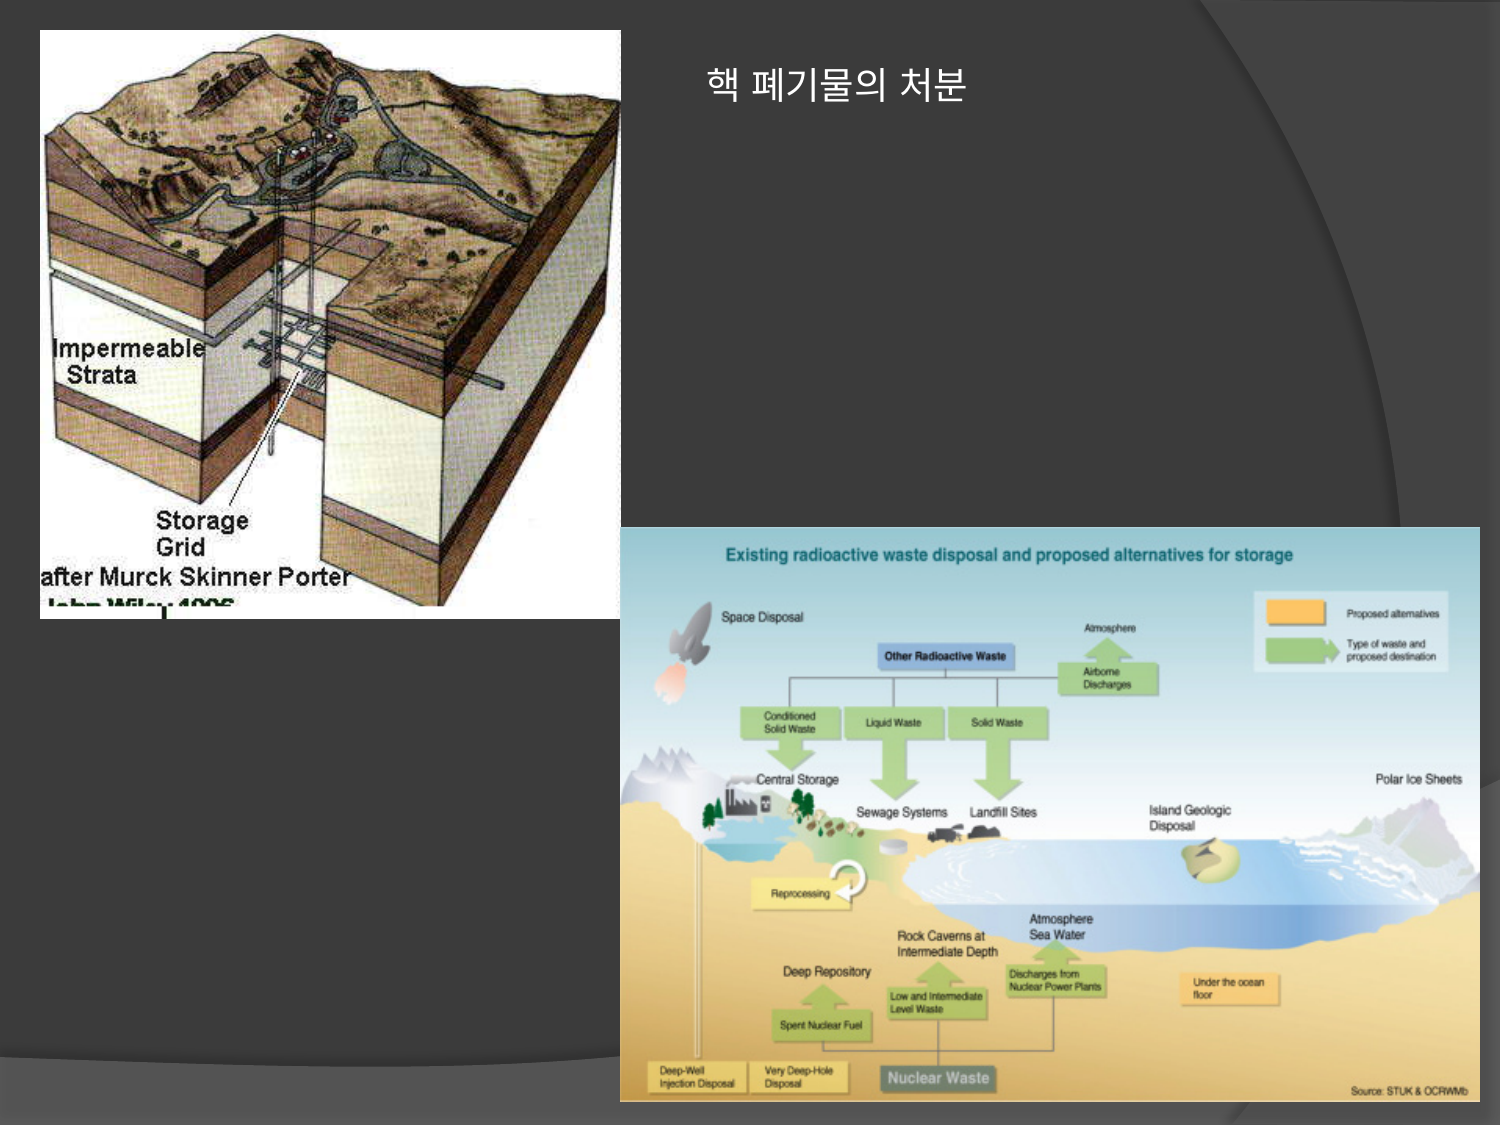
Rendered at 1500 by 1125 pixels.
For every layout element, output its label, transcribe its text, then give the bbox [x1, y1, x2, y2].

text_box 핵 폐기물의 처분 [691, 54, 984, 115]
picture [40, 30, 621, 619]
picture [619, 526, 1480, 1103]
